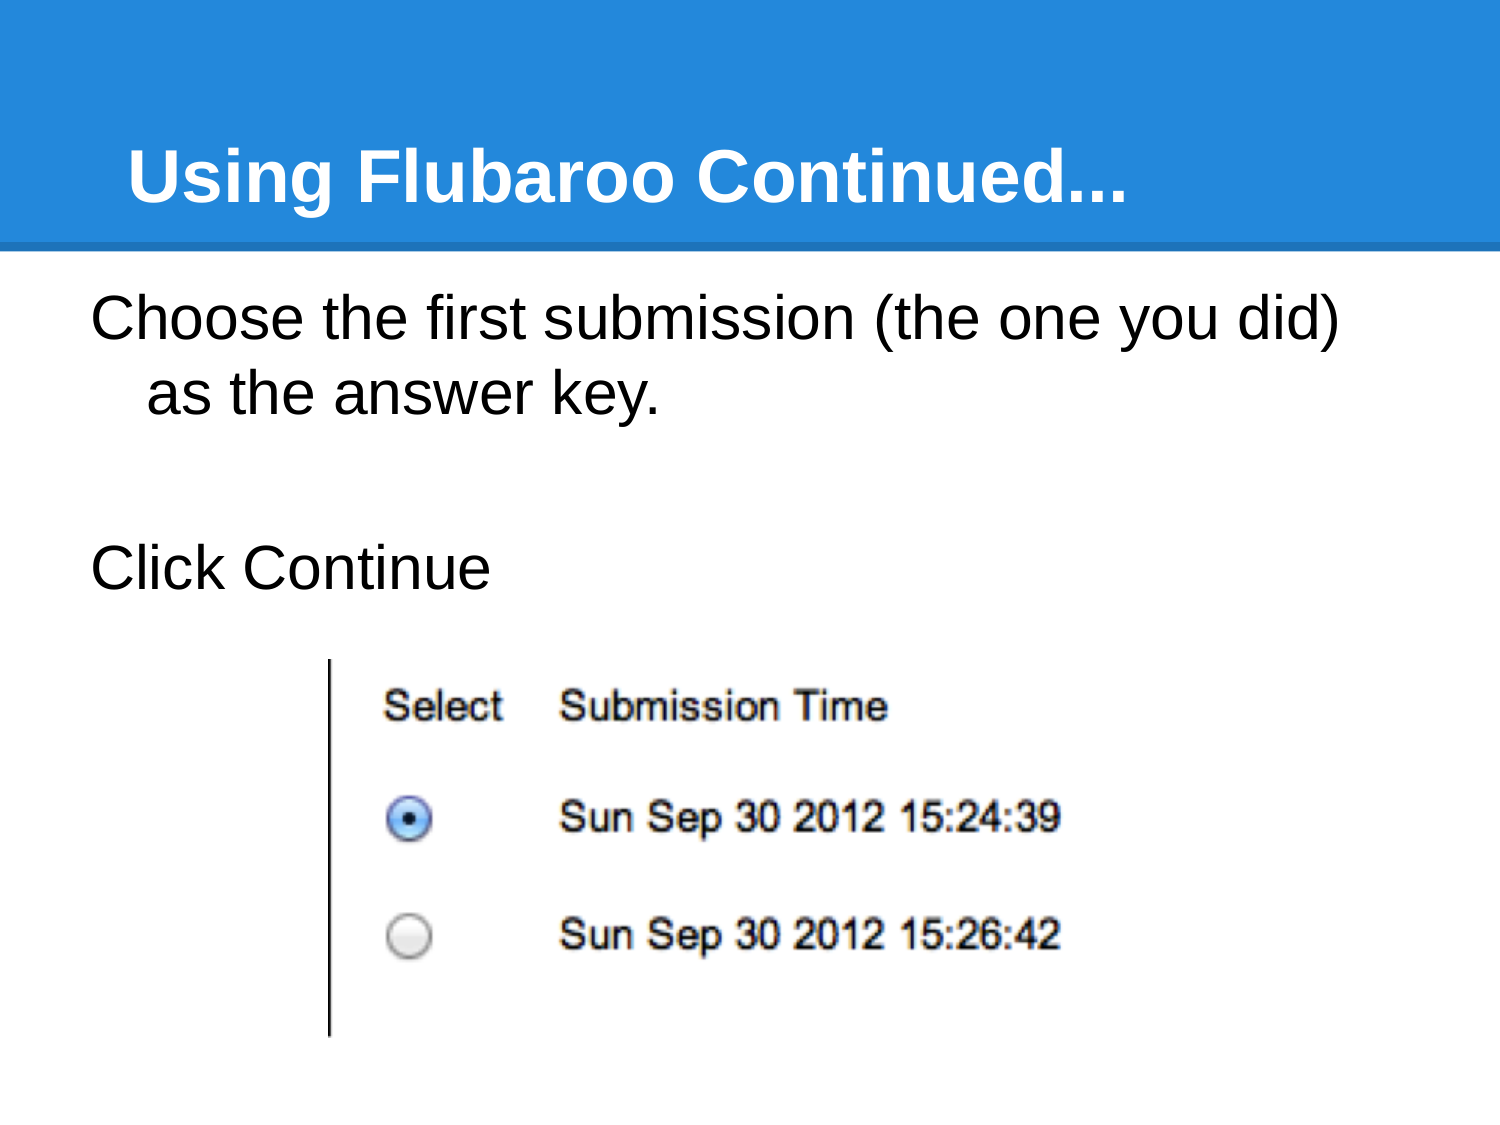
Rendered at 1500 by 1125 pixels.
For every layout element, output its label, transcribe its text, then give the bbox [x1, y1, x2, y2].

list Choose the first submission (the one you did) as the answer key. Click Continue [75, 262, 1425, 931]
title Using Flubaroo Continued... [75, 14, 1425, 233]
text_box [328, 659, 1172, 1038]
